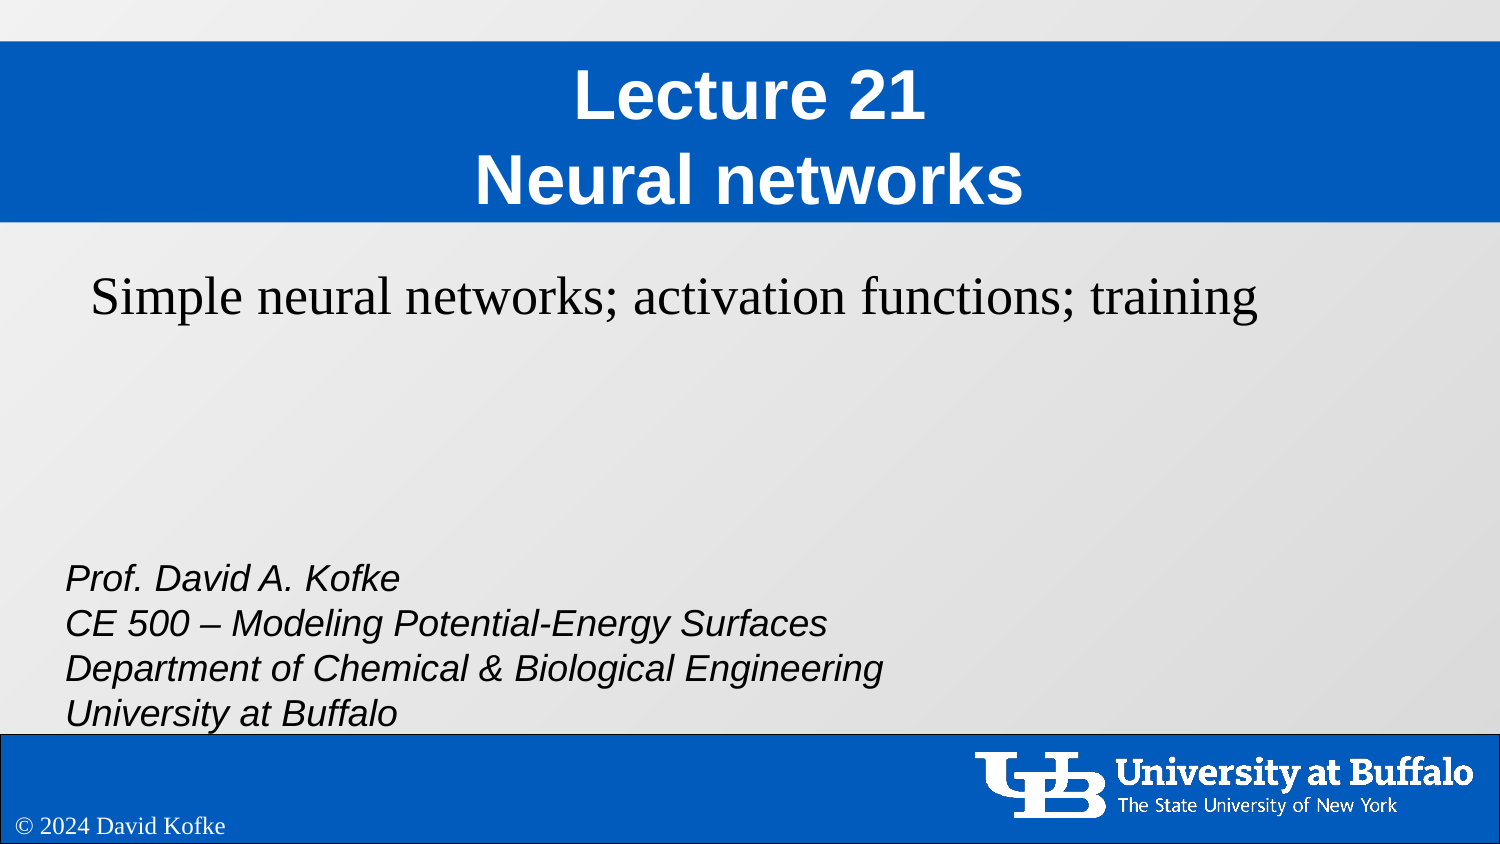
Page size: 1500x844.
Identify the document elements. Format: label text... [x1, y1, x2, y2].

subtitle Simple neural networks; activation functions; training [74, 252, 1426, 469]
text_box © 2024 David Kofke [0, 802, 250, 844]
title Lecture 21 Neural networks [0, 41, 1500, 223]
picture [975, 751, 1478, 818]
